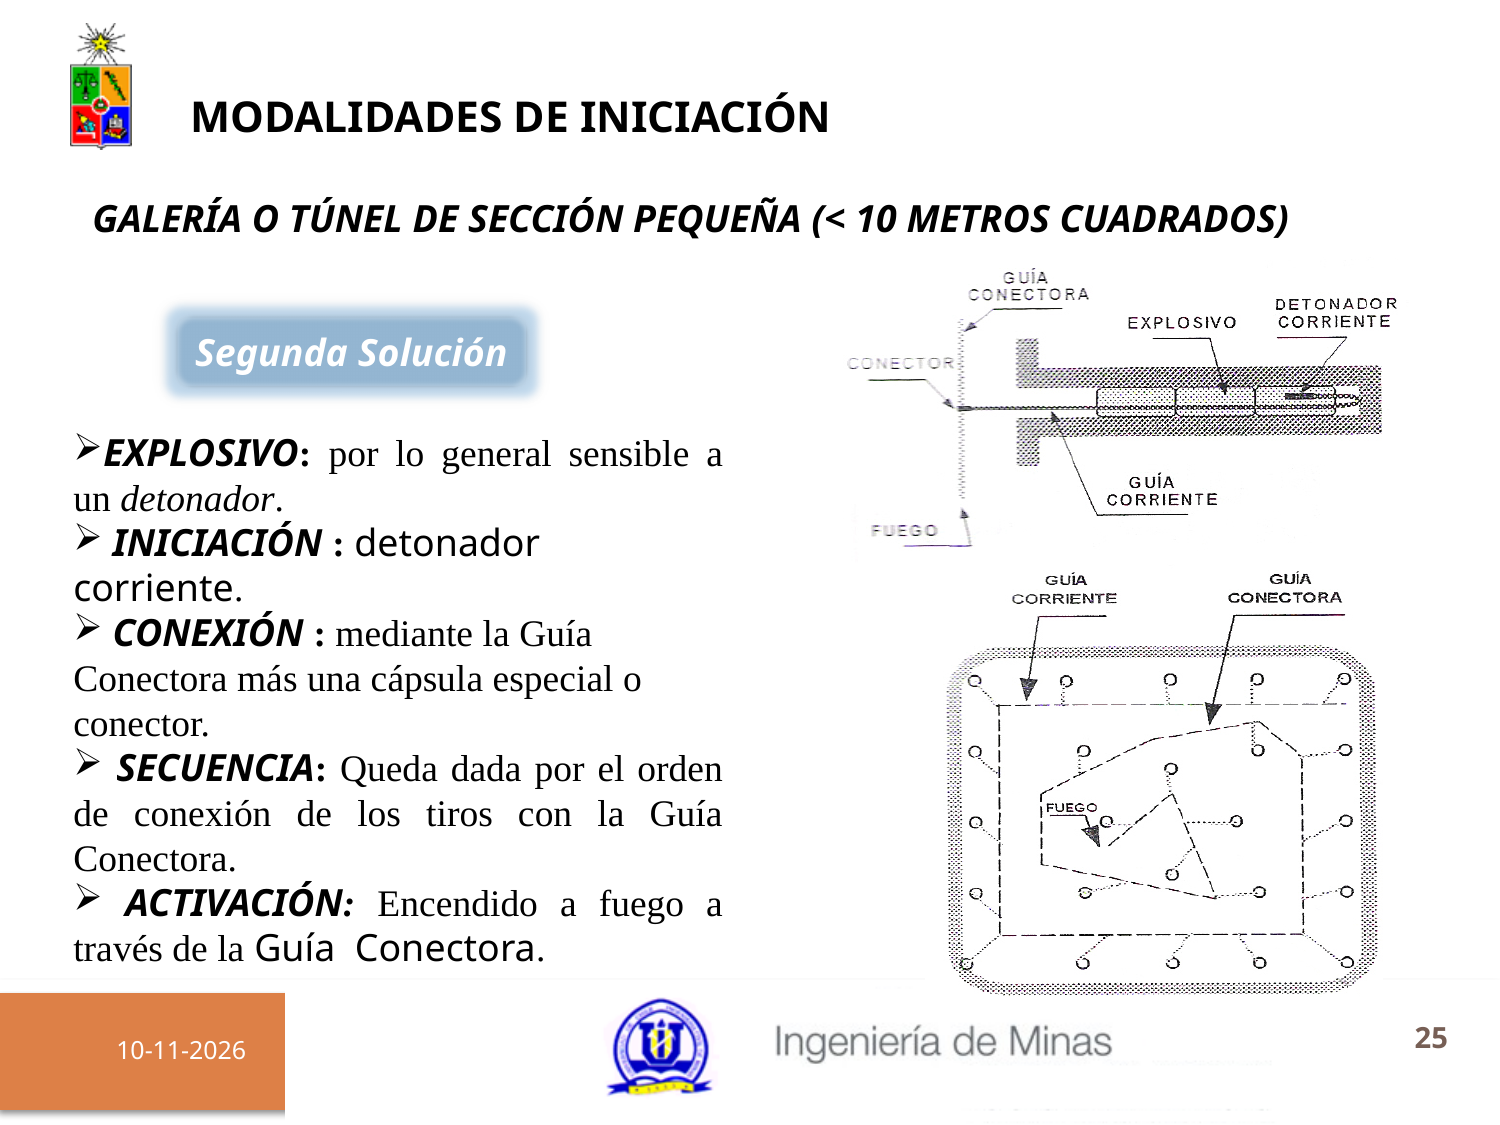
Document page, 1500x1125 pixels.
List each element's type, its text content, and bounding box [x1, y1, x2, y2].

text_box Galería o túnel de sección pequeña (< 10 metros cuadrados) [77, 187, 1305, 248]
text_box Modalidades de iniciación [175, 81, 1266, 148]
text_box Segunda Solución [183, 323, 521, 381]
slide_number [12, 995, 279, 1108]
picture [69, 23, 132, 151]
text_box EXPLOSIVO: por lo general sensible a un detonador. INICIACIÓN : detonador corriente. CONEXIÓN : mediante la Guía Conectora más una cápsula especial o conector. SECUENCIA: Queda dada por el orden de conexión de los tiros con la Guía Conectora. ACTIVACIÓN: Encendido a fuego a través de la Guía Conectora. [58, 421, 739, 977]
picture [285, 257, 1500, 1125]
